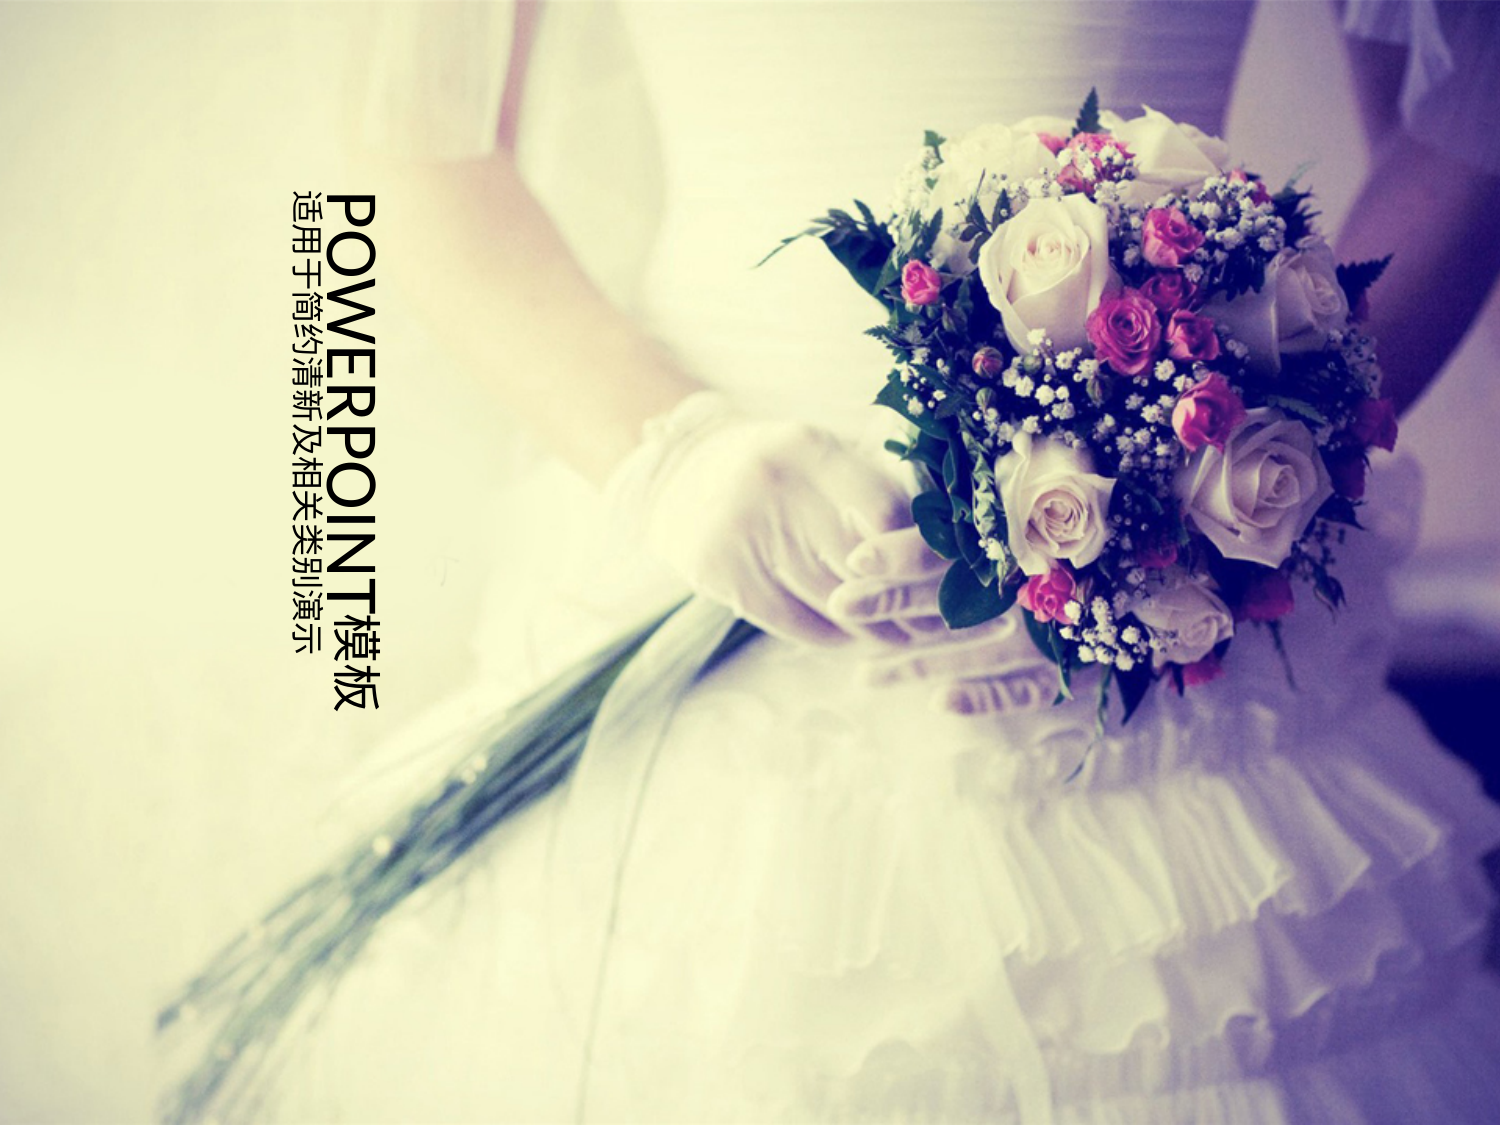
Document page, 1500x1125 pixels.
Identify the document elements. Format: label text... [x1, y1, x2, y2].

picture [0, 0, 1500, 1125]
text_box POWERPOINT [337, 175, 411, 750]
text_box 模板 [337, 598, 396, 715]
text_box 适用于简约清新及相关类别演示 [220, 175, 337, 844]
